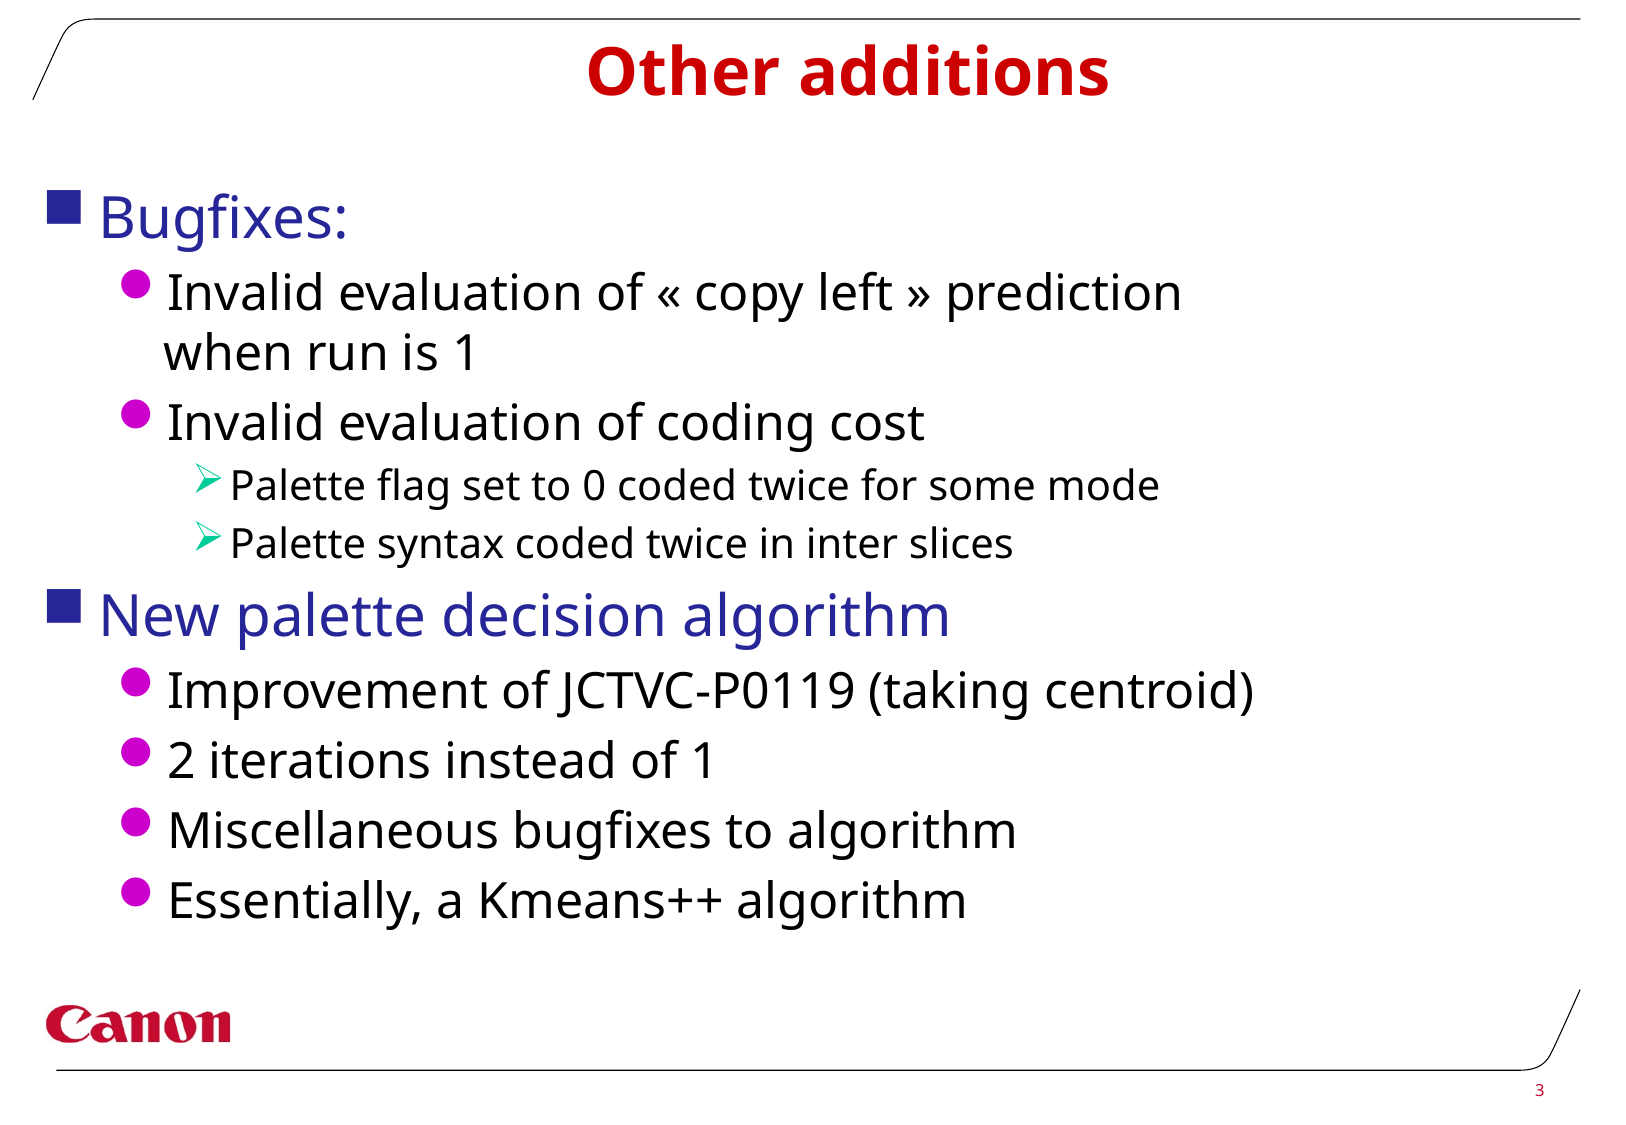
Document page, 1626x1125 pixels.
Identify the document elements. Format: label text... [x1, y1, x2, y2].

slide_number 3 [1414, 1063, 1545, 1103]
list Bugfixes: Invalid evaluation of « copy left » prediction when run is 1 Invalid evaluation of coding cost Palette flag set to 0 coded twice for some mode Palette syntax coded twice in inter slices New palette decision algorithm Improvement of JCTVC-P0119 (taking centroid) 2 iterations instead of 1 Miscellaneous bugfixes to algorithm Essentially, a Kmeans++ algorithm [27, 172, 1585, 1004]
title Other additions [151, 19, 1546, 119]
picture [44, 1004, 232, 1043]
